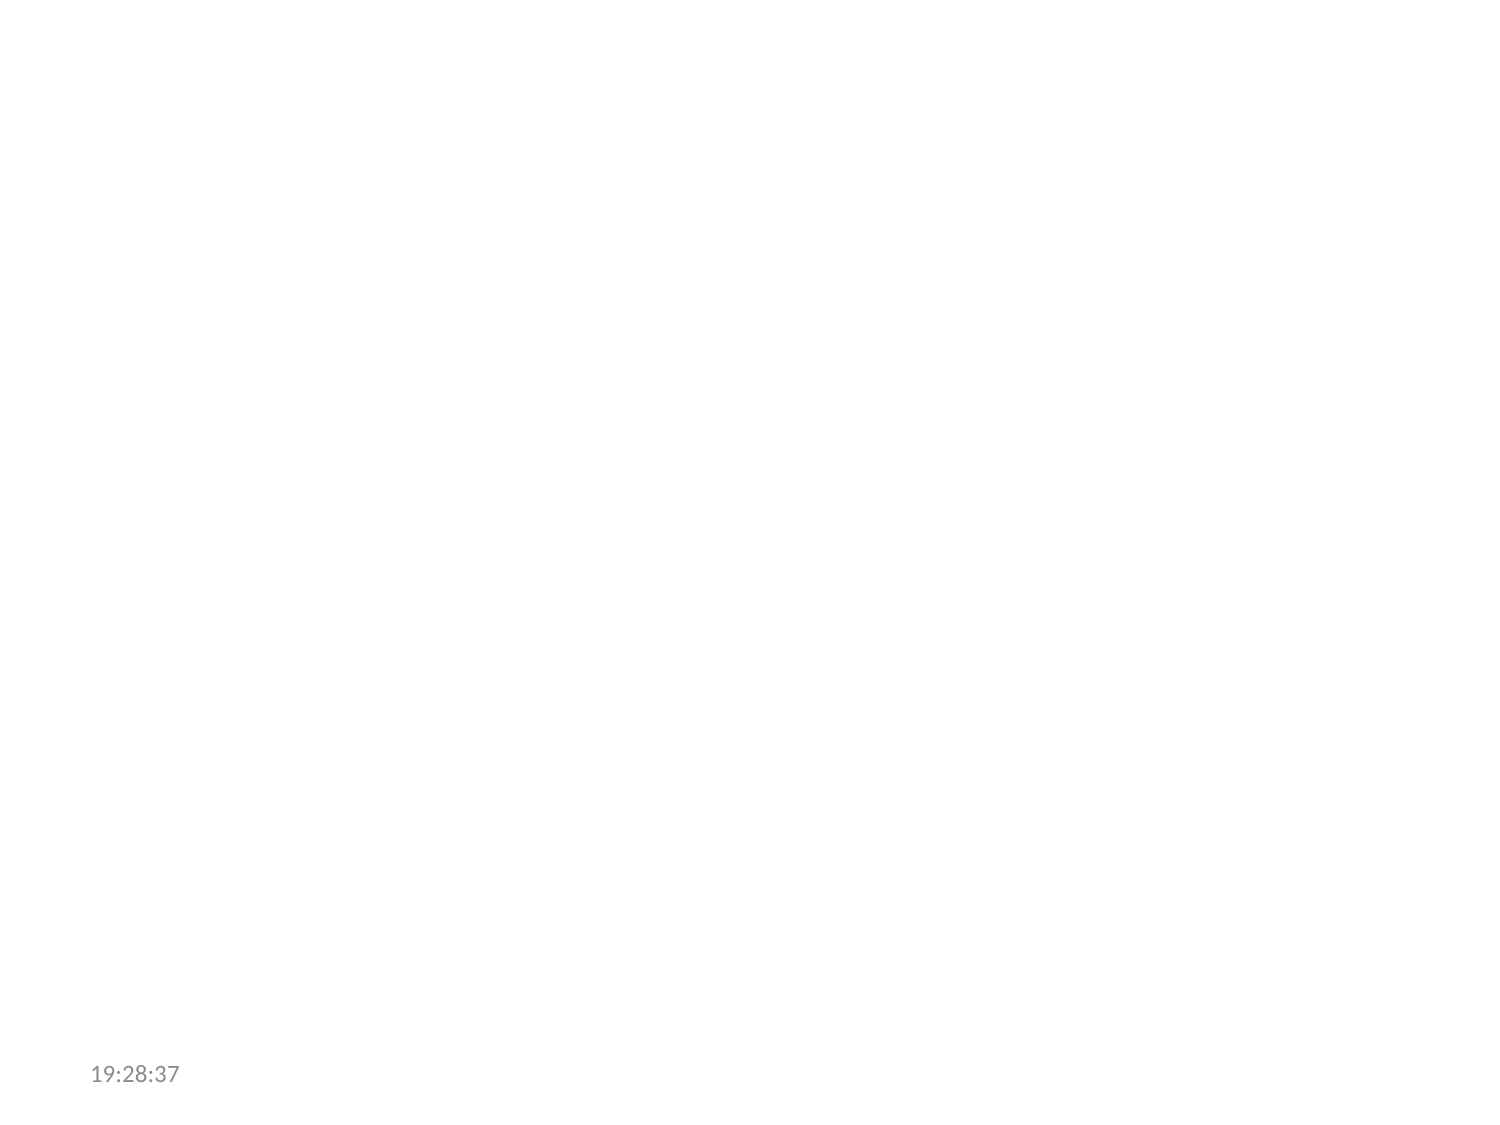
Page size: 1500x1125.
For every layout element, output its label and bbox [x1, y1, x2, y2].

slide_number [75, 1042, 425, 1103]
